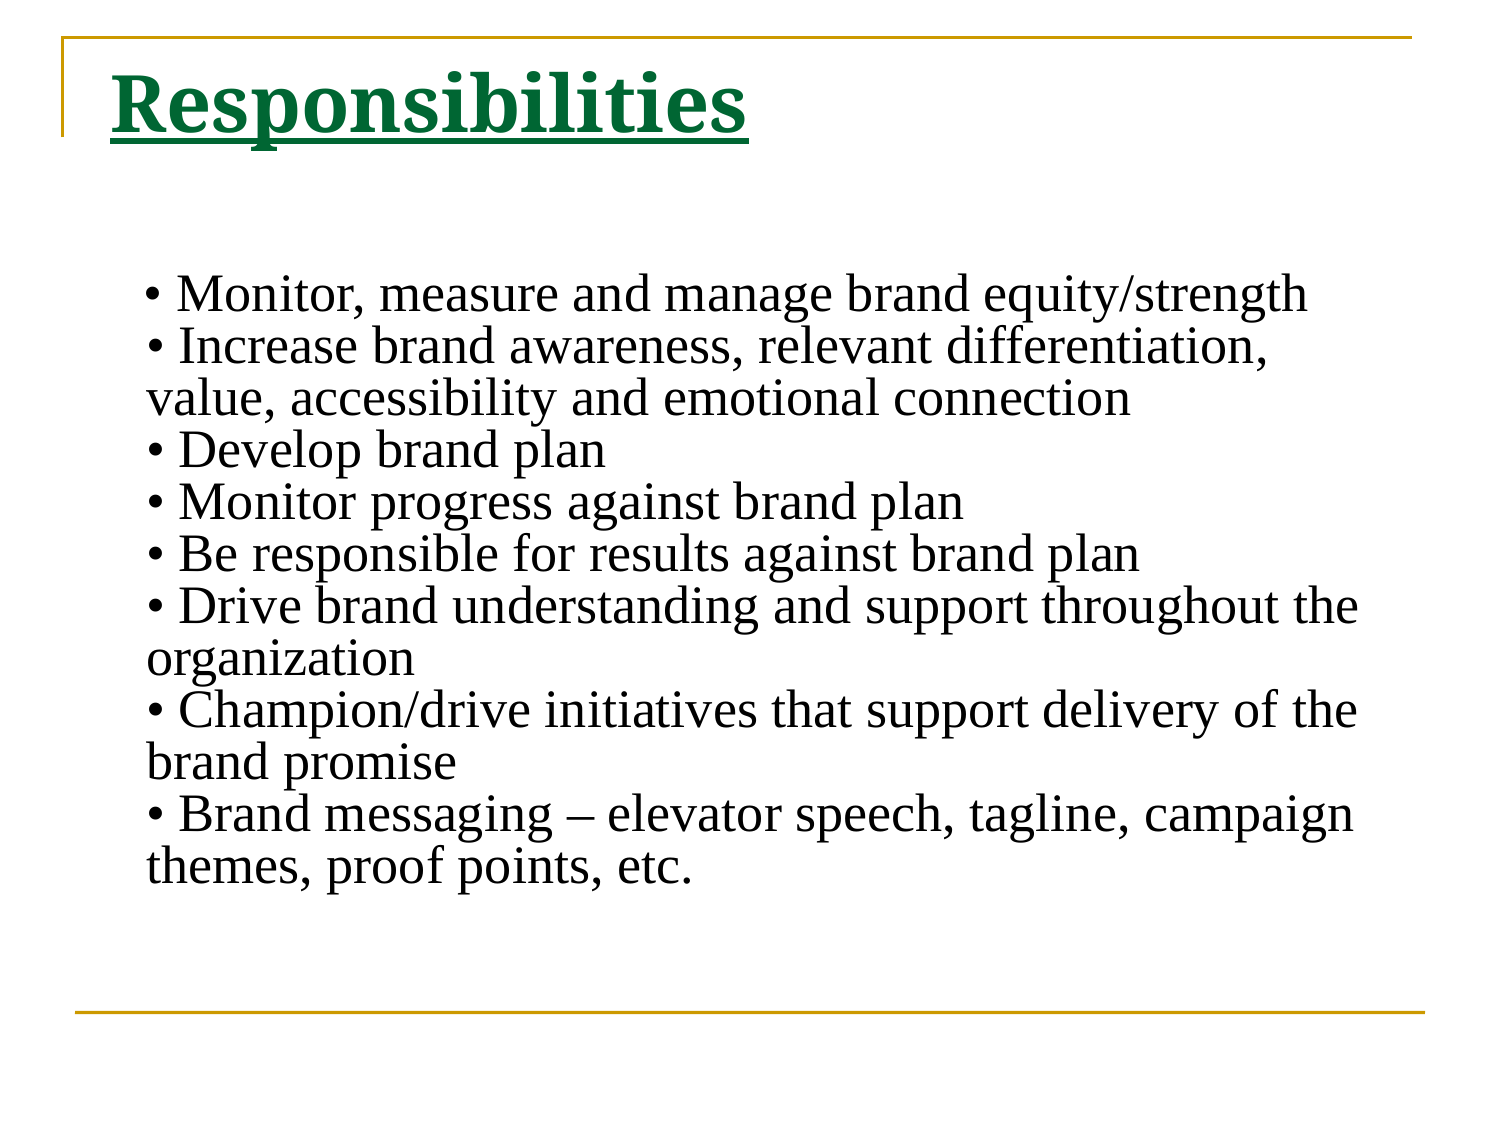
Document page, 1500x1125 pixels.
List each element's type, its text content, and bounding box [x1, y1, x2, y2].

title Responsibilities [74, 45, 1426, 233]
list • Monitor, measure and manage brand equity/strength • Increase brand awareness, relevant differentiation, value, accessibility and emotional connection • Develop brand plan • Monitor progress against brand plan • Be responsible for results against brand plan • Drive brand understanding and support throughout the organization • Champion/drive initiatives that support delivery of the brand promise • Brand messaging – elevator speech, tagline, campaign themes, proof points, etc. [74, 262, 1426, 1006]
